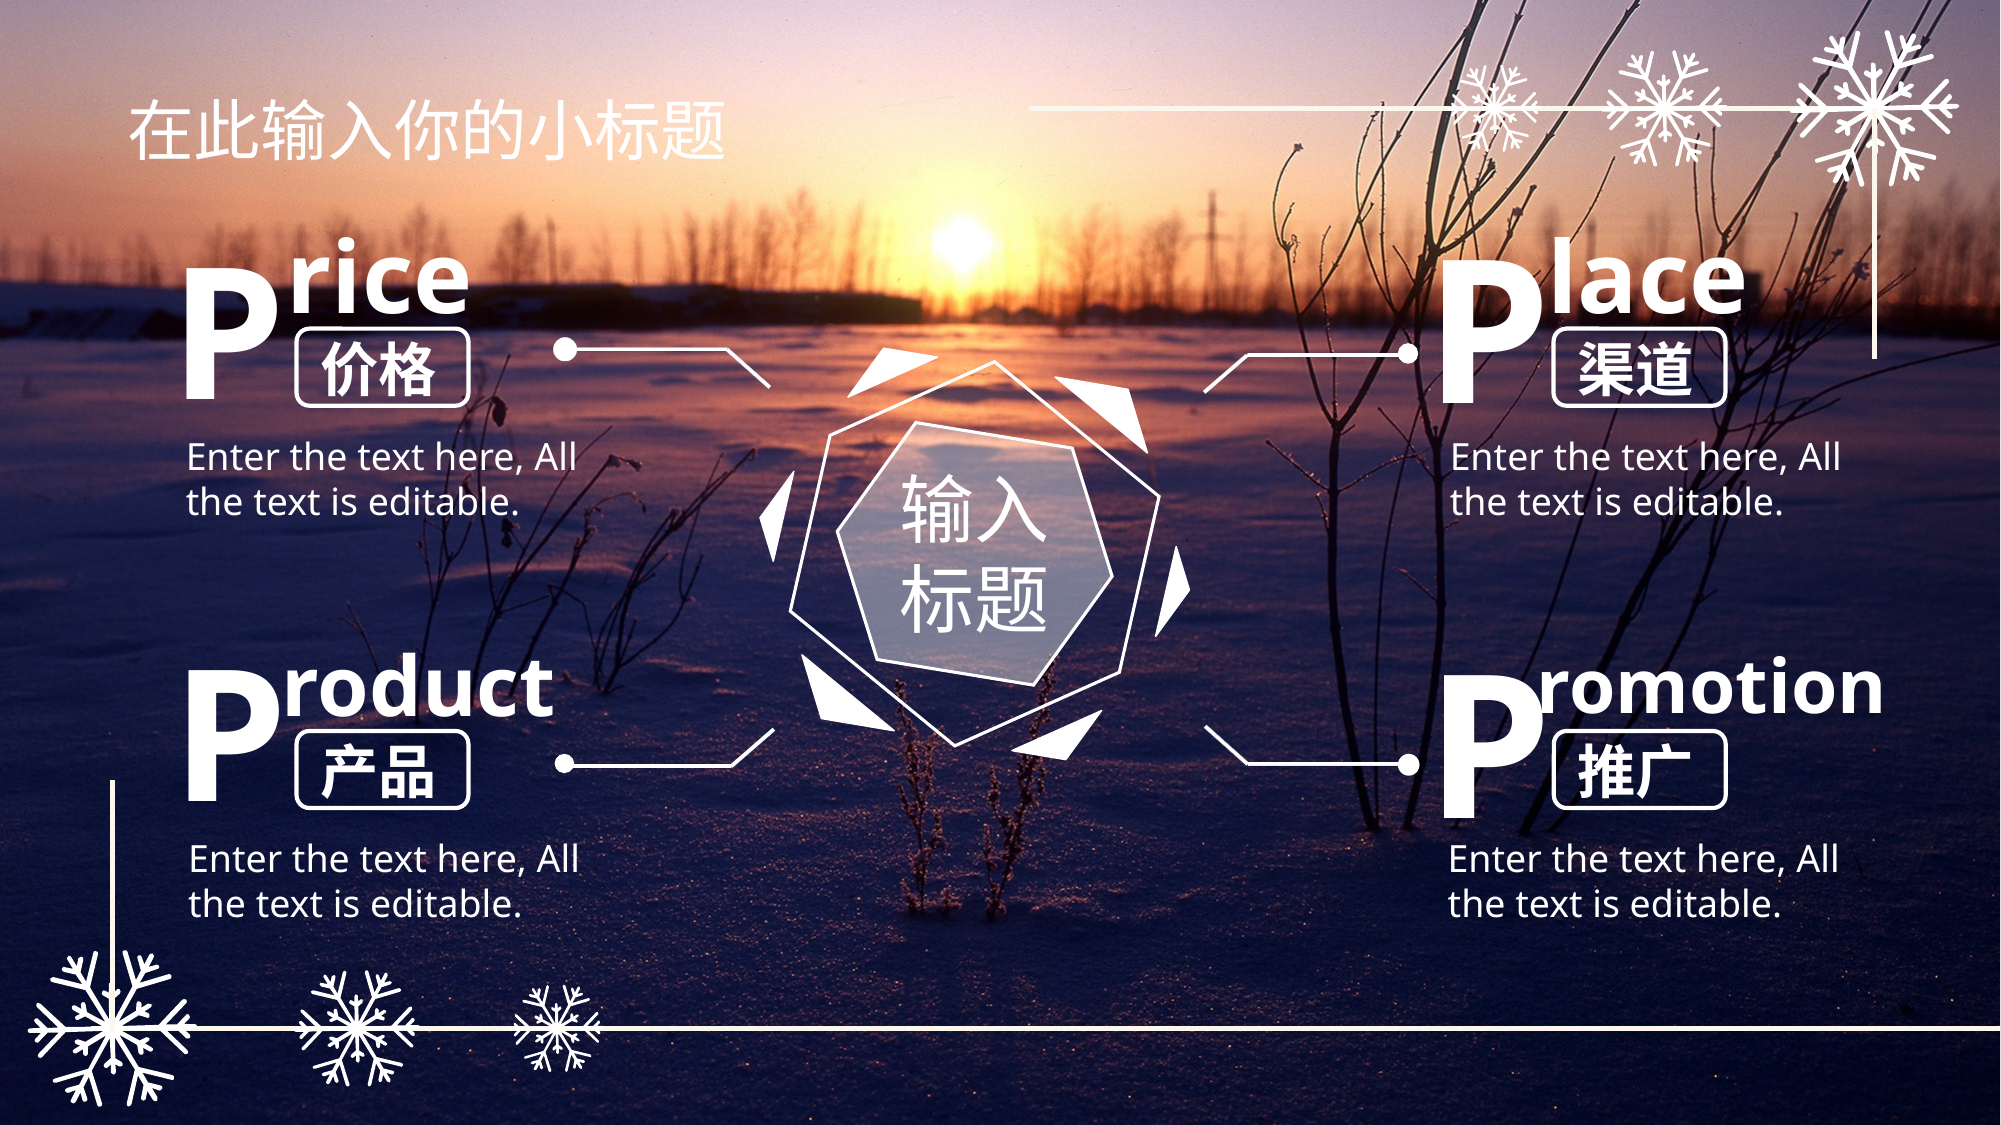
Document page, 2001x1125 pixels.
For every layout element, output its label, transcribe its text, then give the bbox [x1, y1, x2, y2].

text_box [173, 610, 605, 935]
picture [0, 0, 2001, 1125]
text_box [1028, 26, 1958, 360]
text_box 在此输入你的小标题 [112, 81, 1023, 177]
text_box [1427, 610, 1890, 935]
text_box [29, 946, 2000, 1111]
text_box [170, 205, 602, 532]
text_box [1409, 756, 1419, 775]
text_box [756, 365, 1193, 742]
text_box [1427, 195, 1867, 532]
